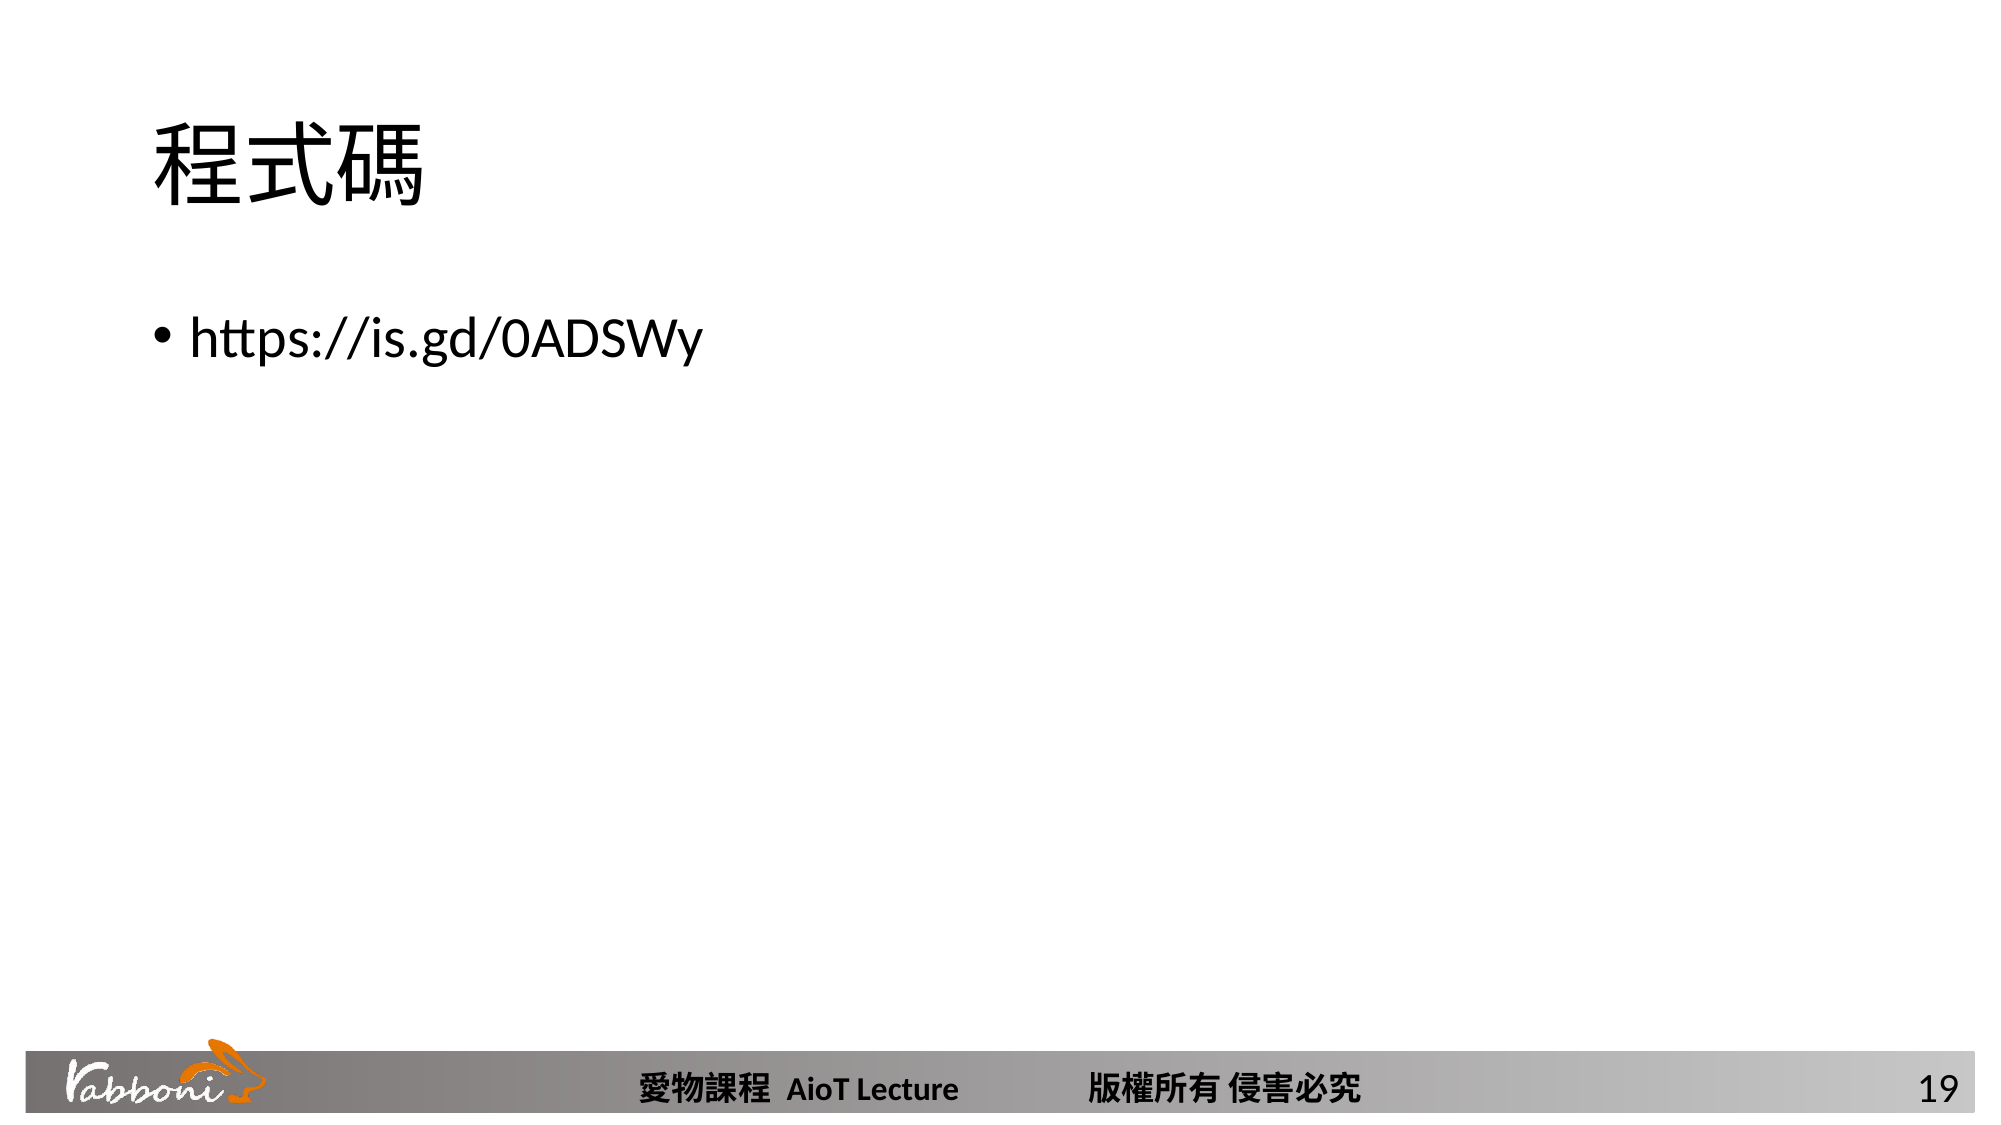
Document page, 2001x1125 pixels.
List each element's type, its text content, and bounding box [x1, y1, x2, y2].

picture [66, 1029, 268, 1112]
slide_number 19 [1524, 1055, 1975, 1116]
title 程式碼 [137, 59, 1863, 278]
list https://is.gd/0ADSWy [137, 299, 1863, 1014]
footer 愛物課程 AioT Lecture 版權所有 侵害必究 [602, 1056, 1398, 1117]
